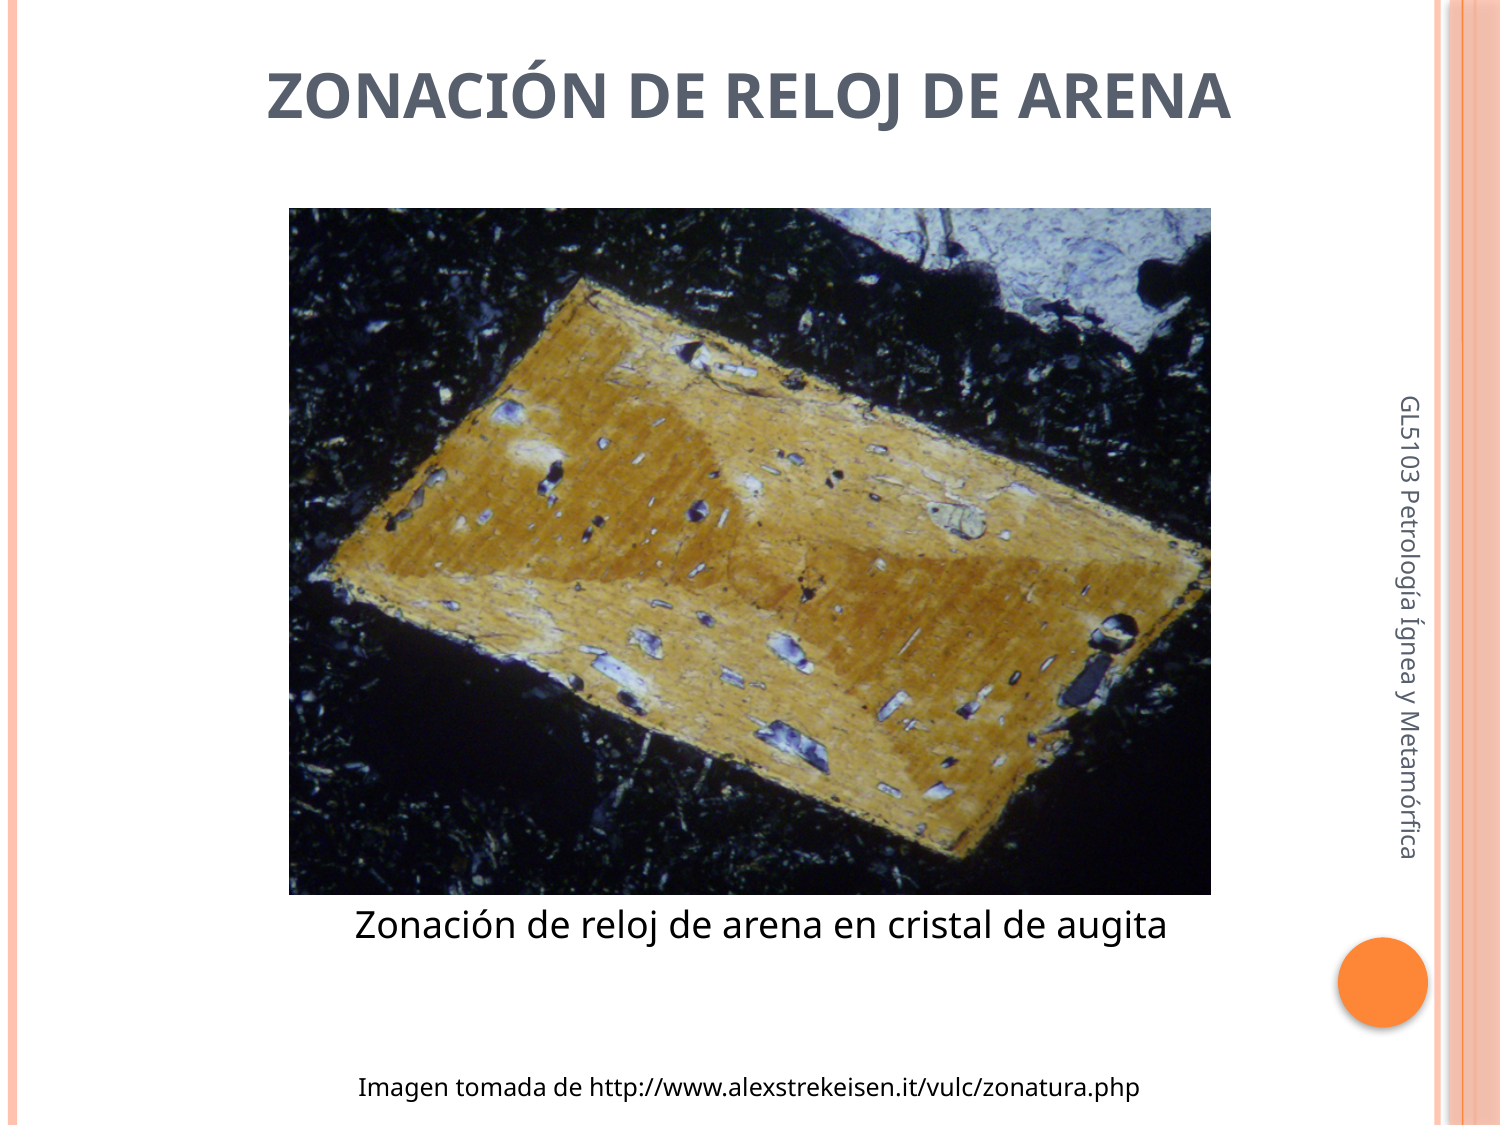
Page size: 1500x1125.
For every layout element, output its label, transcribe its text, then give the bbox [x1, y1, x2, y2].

text_box Zonación de reloj de arena en cristal de augita [301, 893, 1223, 953]
footer GL5103 Petrología Ígnea y Metamórfica [1379, 380, 1440, 906]
text_box Imagen tomada de http://www.alexstrekeisen.it/vulc/zonatura.php [0, 1064, 1500, 1110]
picture [288, 207, 1212, 895]
title ZONACIÓN DE RELOJ DE ARENA [0, 0, 1500, 188]
